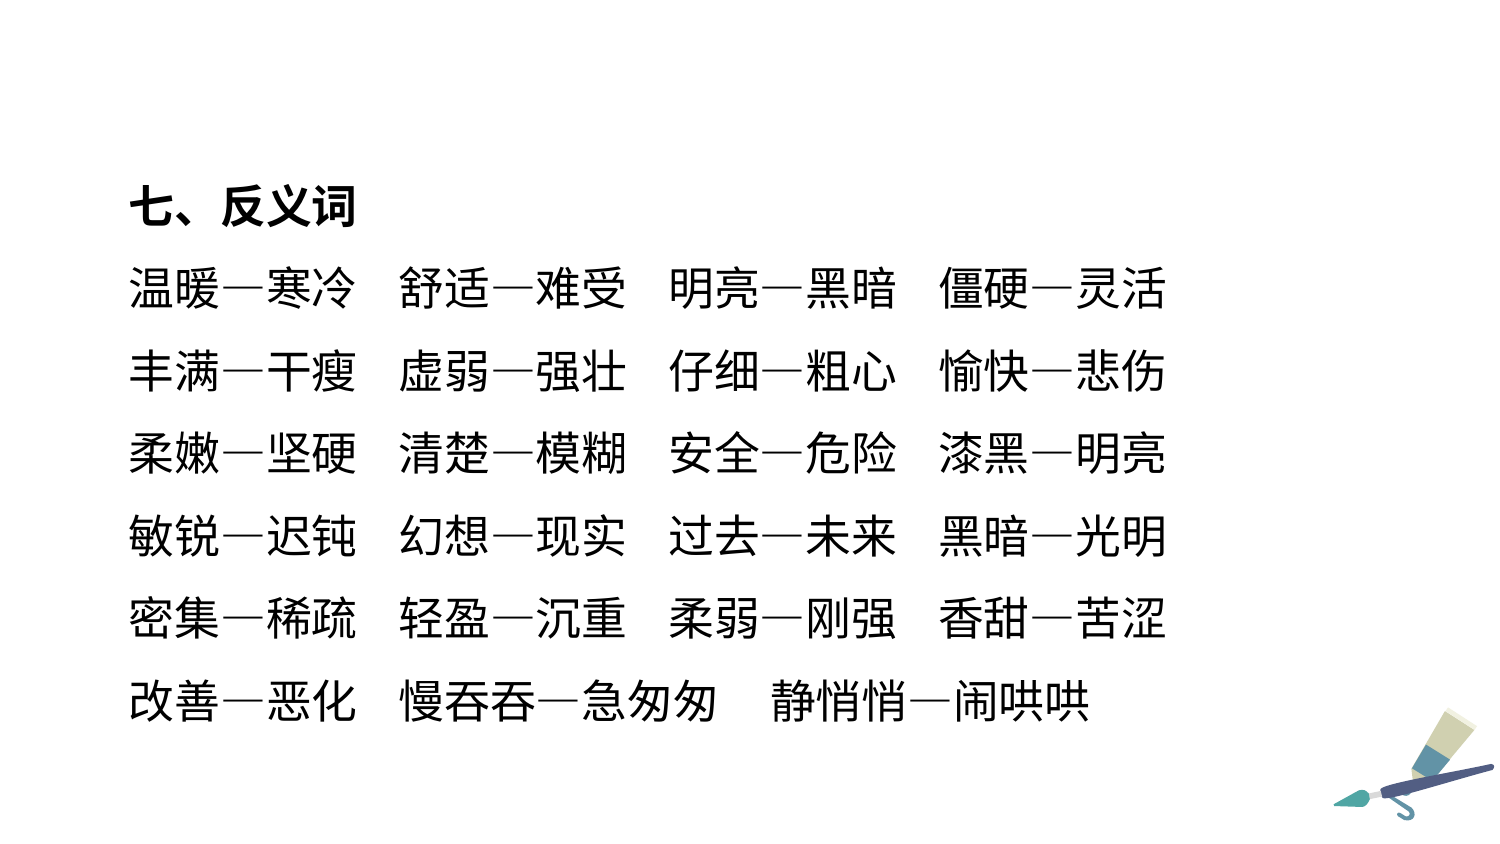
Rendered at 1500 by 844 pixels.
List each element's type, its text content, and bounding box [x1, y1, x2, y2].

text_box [1358, 708, 1481, 844]
text_box 七、反义词 温暖—寒冷 舒适—难受 明亮—黑暗 僵硬—灵活 丰满—干瘦 虚弱—强壮 仔细—粗心 愉快—悲伤 柔嫩—坚硬 清楚—模糊 安全—危险 漆黑—明亮 敏锐—迟钝 幻想—现实 过去—未来 黑暗—光明 密集—稀疏 轻盈—沉重 柔弱—刚强 香甜—苦涩 改善—恶化 慢吞吞—急匆匆 静悄悄—闹哄哄 [114, 115, 1436, 735]
